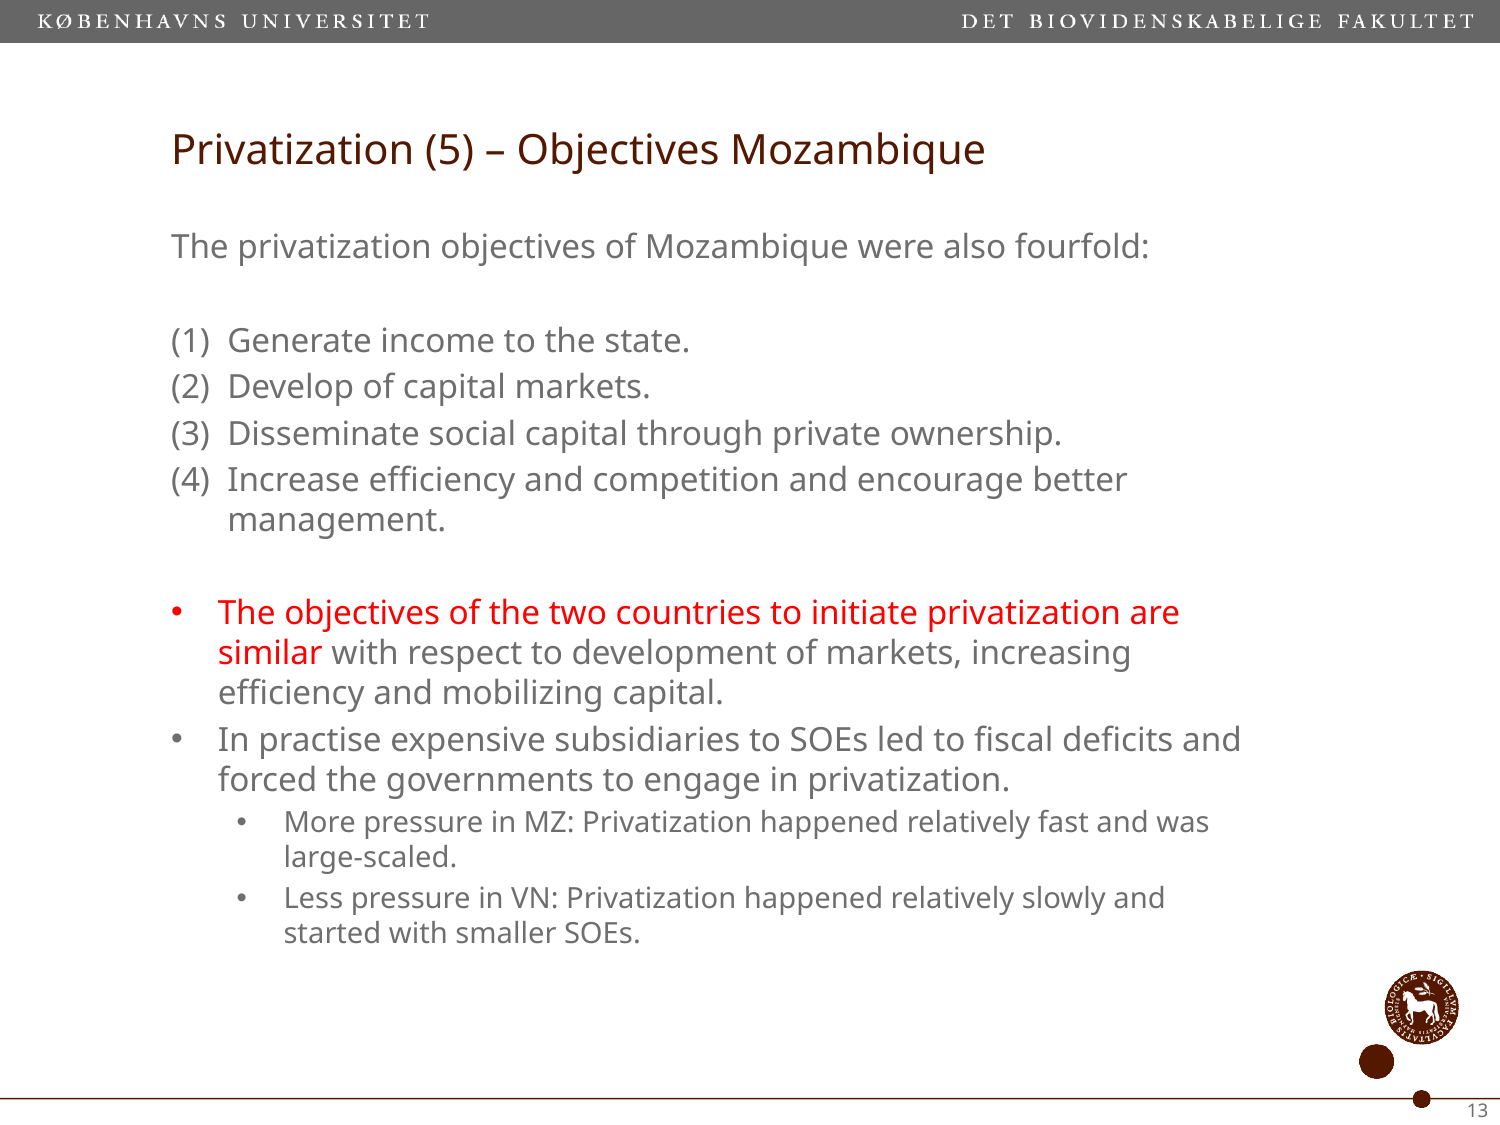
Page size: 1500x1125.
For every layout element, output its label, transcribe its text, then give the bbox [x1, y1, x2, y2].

title Privatization (5) – Objectives Mozambique [170, 77, 1138, 173]
picture [0, 0, 1500, 43]
picture [0, 1100, 1500, 1125]
picture [0, 914, 1500, 1097]
list The privatization objectives of Mozambique were also fourfold: Generate income to the state. Develop of capital markets. Disseminate social capital through private ownership. Increase efficiency and competition and encourage better management. The objectives of the two countries to initiate privatization are similar with respect to development of markets, increasing efficiency and mobilizing capital. In practise expensive subsidiaries to SOEs led to fiscal deficits and forced the governments to engage in privatization. More pressure in MZ: Privatization happened relatively fast and was large-scaled. Less pressure in VN: Privatization happened relatively slowly and started with smaller SOEs. [170, 225, 1251, 900]
